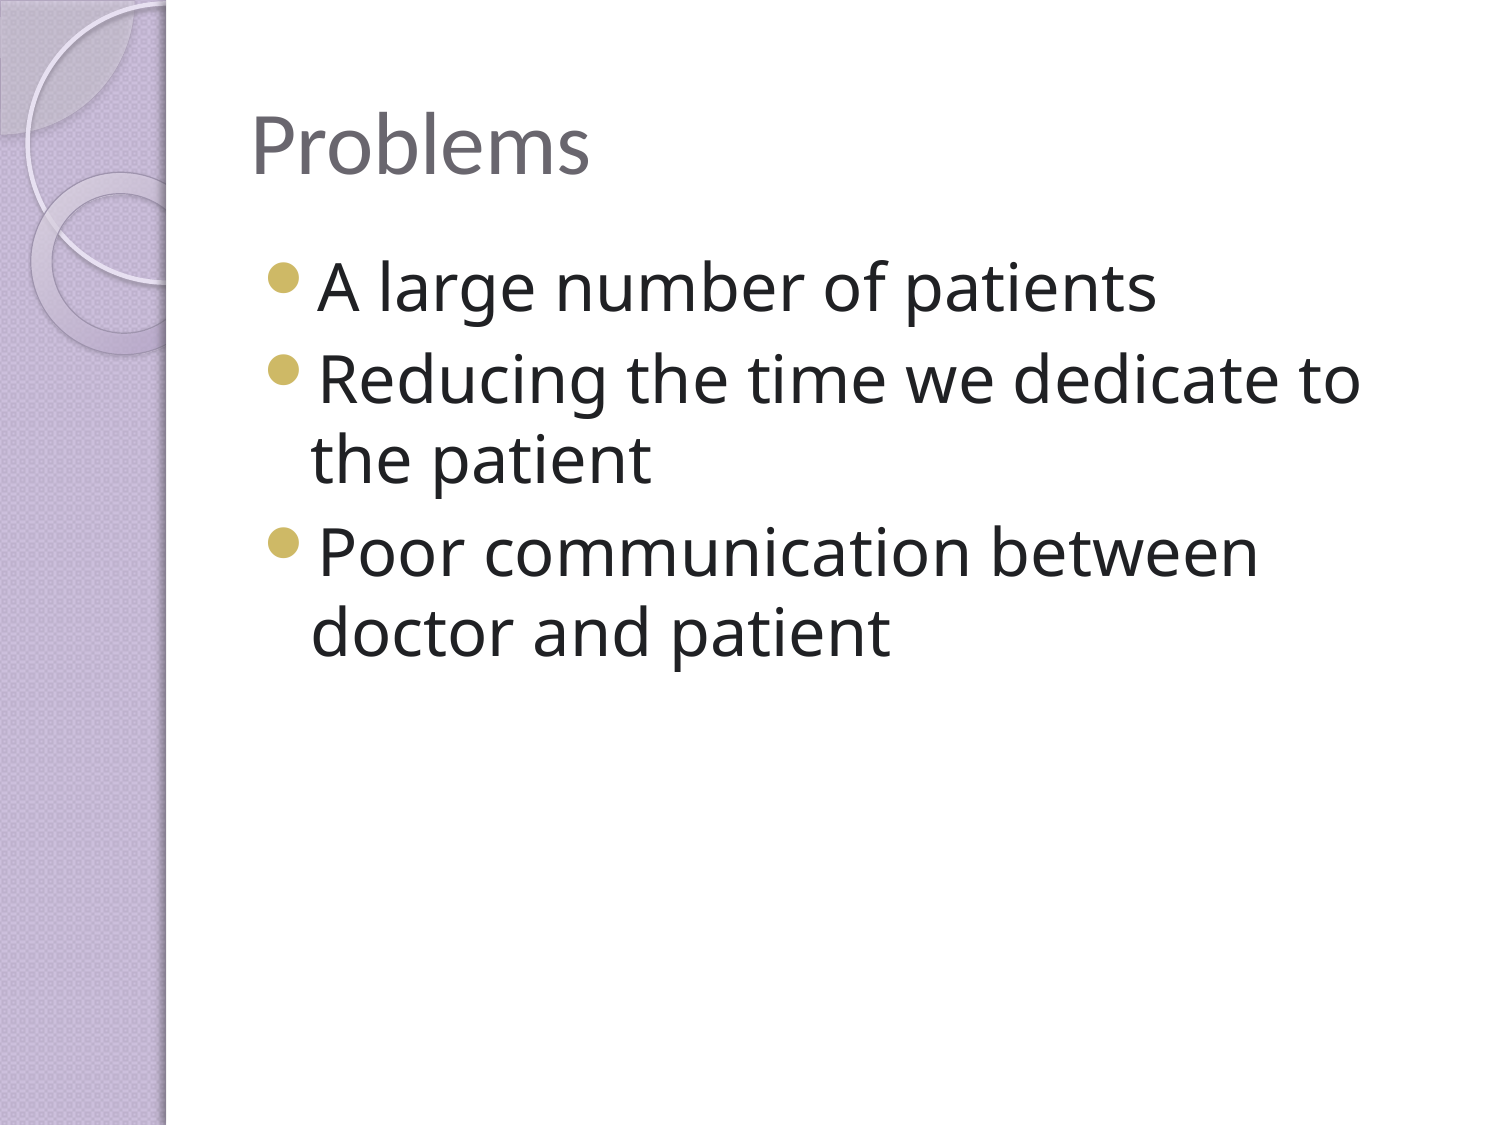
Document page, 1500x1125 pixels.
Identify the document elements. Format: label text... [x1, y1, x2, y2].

list A large number of patients Reducing the time we dedicate to the patient Poor communication between doctor and patient [235, 237, 1466, 1025]
title Problems [235, 45, 1466, 233]
